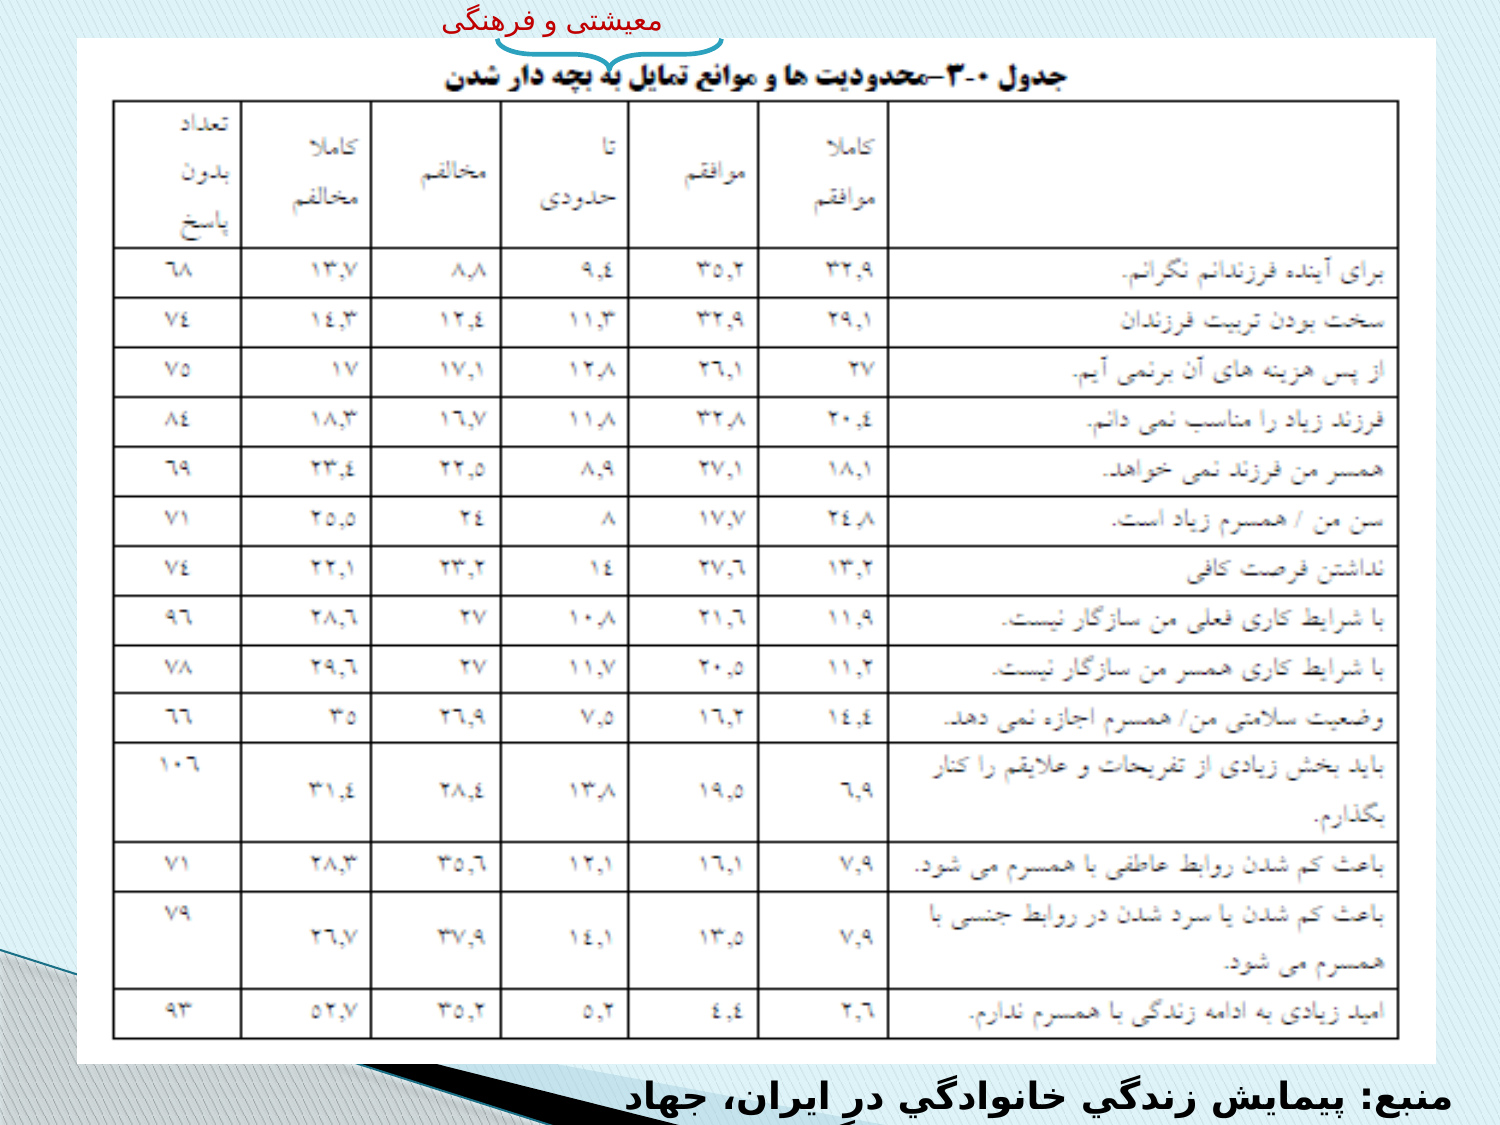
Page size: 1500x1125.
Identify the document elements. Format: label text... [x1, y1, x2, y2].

text_box معیشتی و فرهنگی [426, 0, 746, 38]
text_box منبع: پيمايش زندگي خانوادگي در ايران، جهاد دانشگاهي، 1397 [609, 1064, 1500, 1125]
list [77, 38, 1436, 1064]
